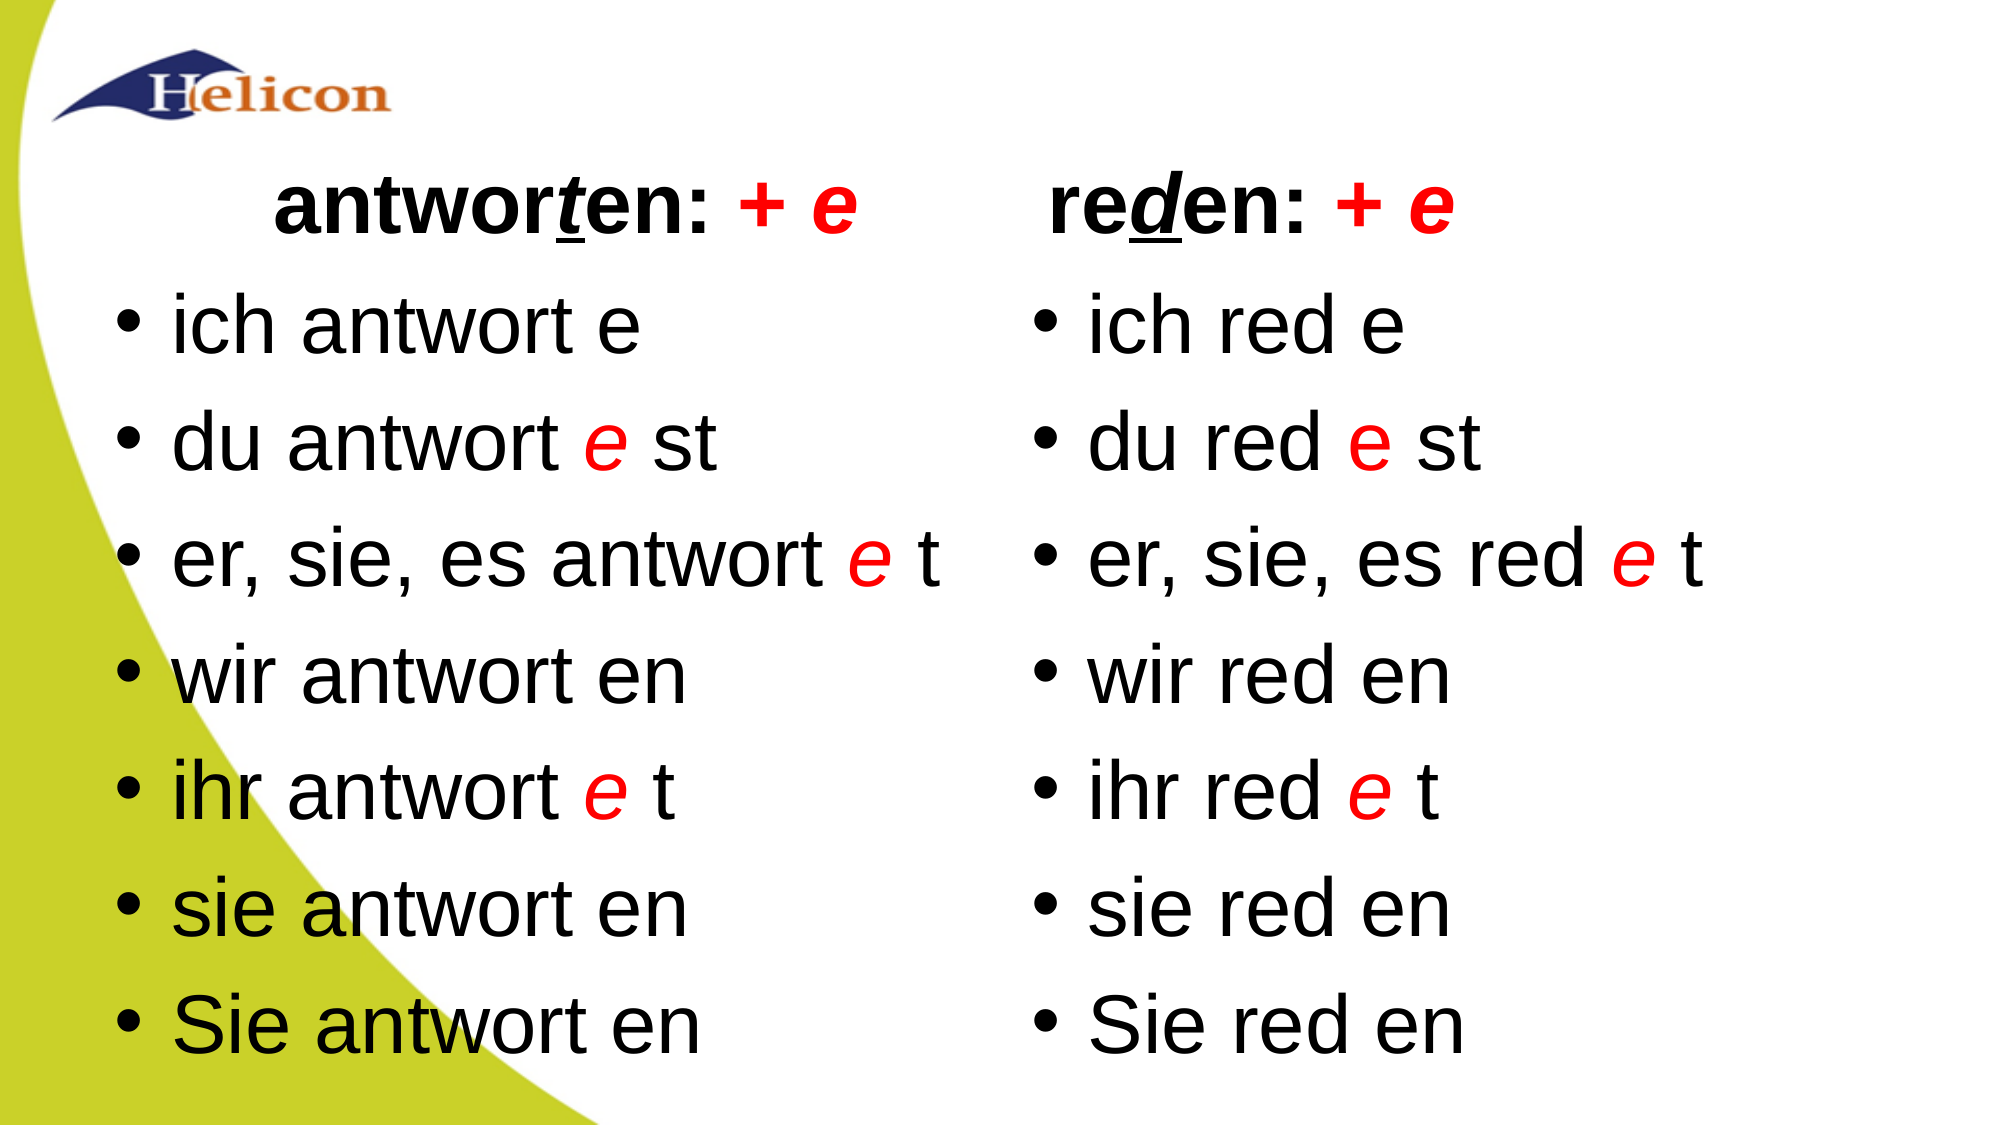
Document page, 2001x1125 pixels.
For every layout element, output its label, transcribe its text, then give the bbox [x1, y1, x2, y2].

list ich red e du red e st er, sie, es red e t wir red en ihr red e t sie red en Sie red en [1016, 262, 1900, 1005]
list ich antwort e du antwort e st er, sie, es antwort e t wir antwort en ihr antwort e t sie antwort en Sie antwort en [99, 262, 984, 1005]
picture [0, 0, 2000, 1125]
title antworten: + e reden: + e [83, 105, 1884, 294]
